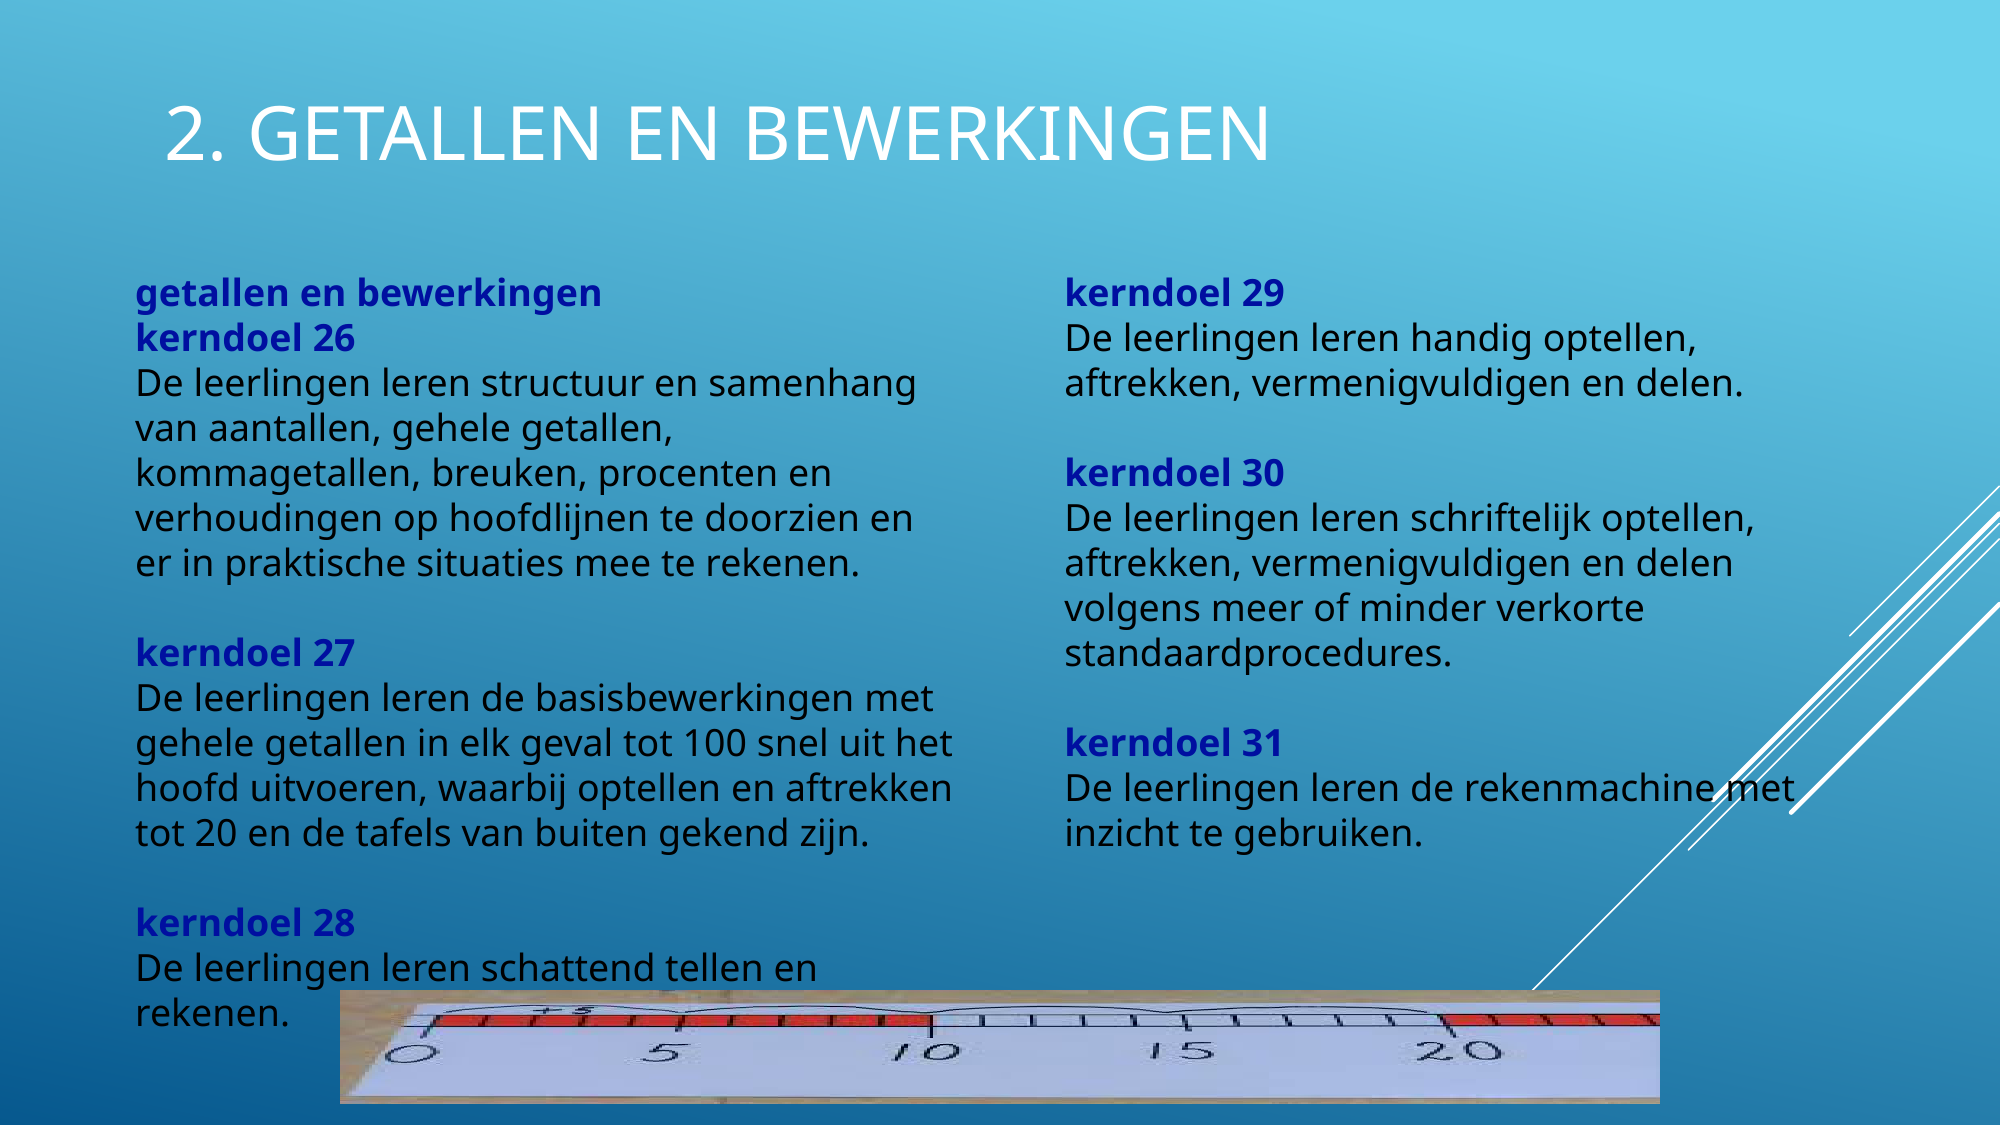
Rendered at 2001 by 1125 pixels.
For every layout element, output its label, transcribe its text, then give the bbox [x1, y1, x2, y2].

title 2. Getallen en bewerkingen [149, 0, 1851, 262]
text_box kerndoel 29 De leerlingen leren handig optellen, aftrekken, vermenigvuldigen en delen. kerndoel 30 De leerlingen leren schriftelijk optellen, aftrekken, vermenigvuldigen en delen volgens meer of minder verkorte standaardprocedures. kerndoel 31 De leerlingen leren de rekenmachine met inzicht te gebruiken. [1049, 261, 1817, 862]
text_box getallen en bewerkingen kerndoel 26 De leerlingen leren structuur en samenhang van aantallen, gehele getallen, kommagetallen, breuken, procenten en verhoudingen op hoofdlijnen te doorzien en er in praktische situaties mee te rekenen. kerndoel 27 De leerlingen leren de basisbewerkingen met gehele getallen in elk geval tot 100 snel uit het hoofd uitvoeren, waarbij optellen en aftrekken tot 20 en de tafels van buiten gekend zijn. kerndoel 28 De leerlingen leren schattend tellen en rekenen. [120, 261, 971, 1042]
picture [339, 990, 1660, 1104]
